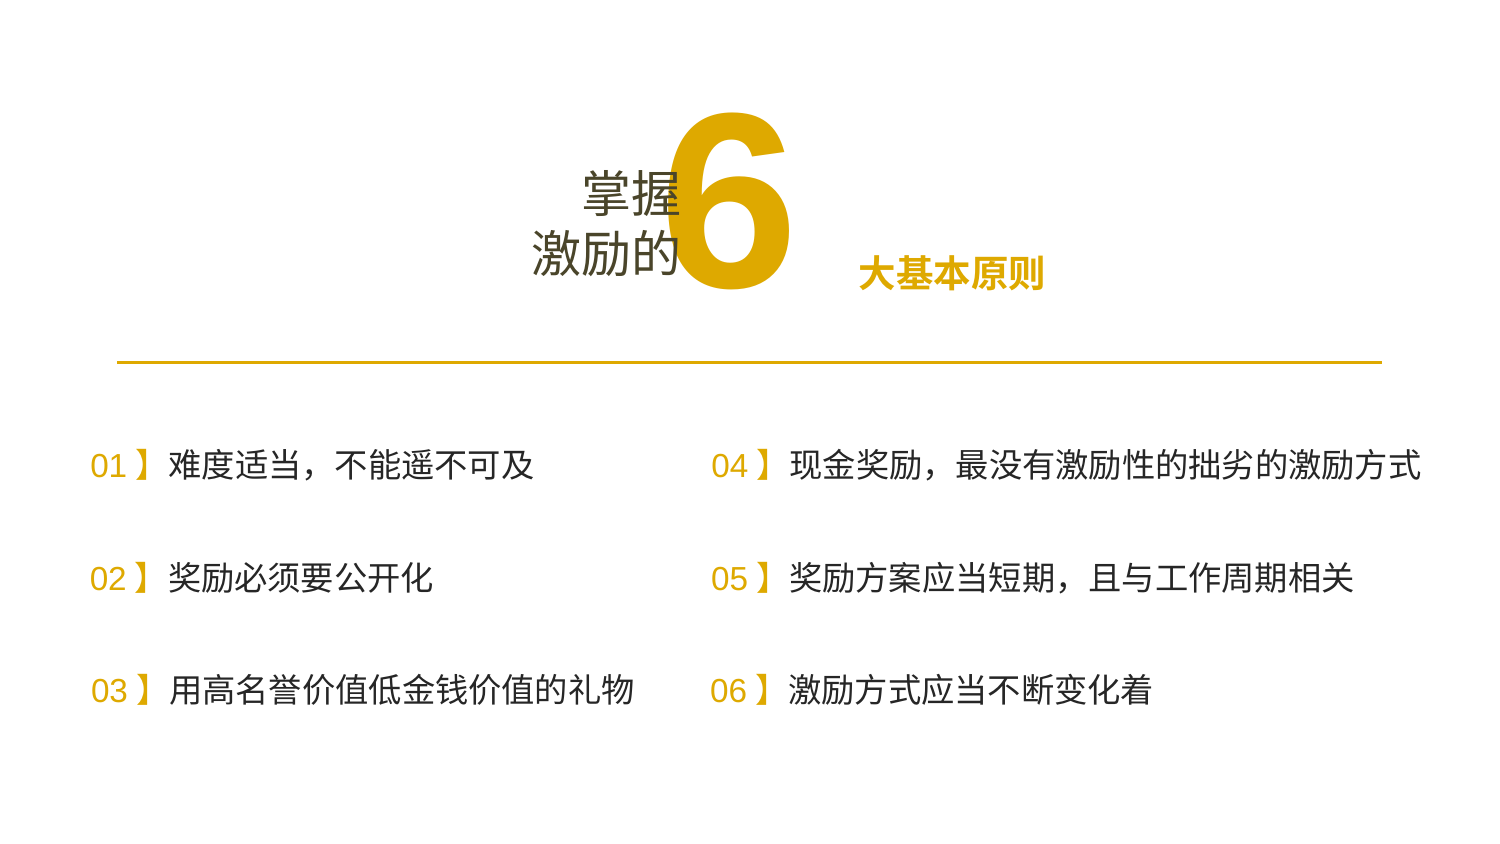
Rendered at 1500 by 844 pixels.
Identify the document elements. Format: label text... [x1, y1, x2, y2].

text_box 05】奖励方案应当短期，且与工作周期相关 [696, 549, 1370, 605]
text_box 掌握 激励的 [372, 155, 697, 291]
text_box 02】奖励必须要公开化 [75, 549, 449, 605]
text_box 03】用高名誉价值低金钱价值的礼物 [76, 661, 650, 717]
text_box 6大基本原则 [644, 30, 1061, 346]
text_box 04】现金奖励，最没有激励性的拙劣的激励方式 [696, 437, 1437, 492]
text_box 06】激励方式应当不断变化着 [695, 661, 1169, 717]
text_box 01】难度适当，不能遥不可及 [75, 437, 550, 492]
